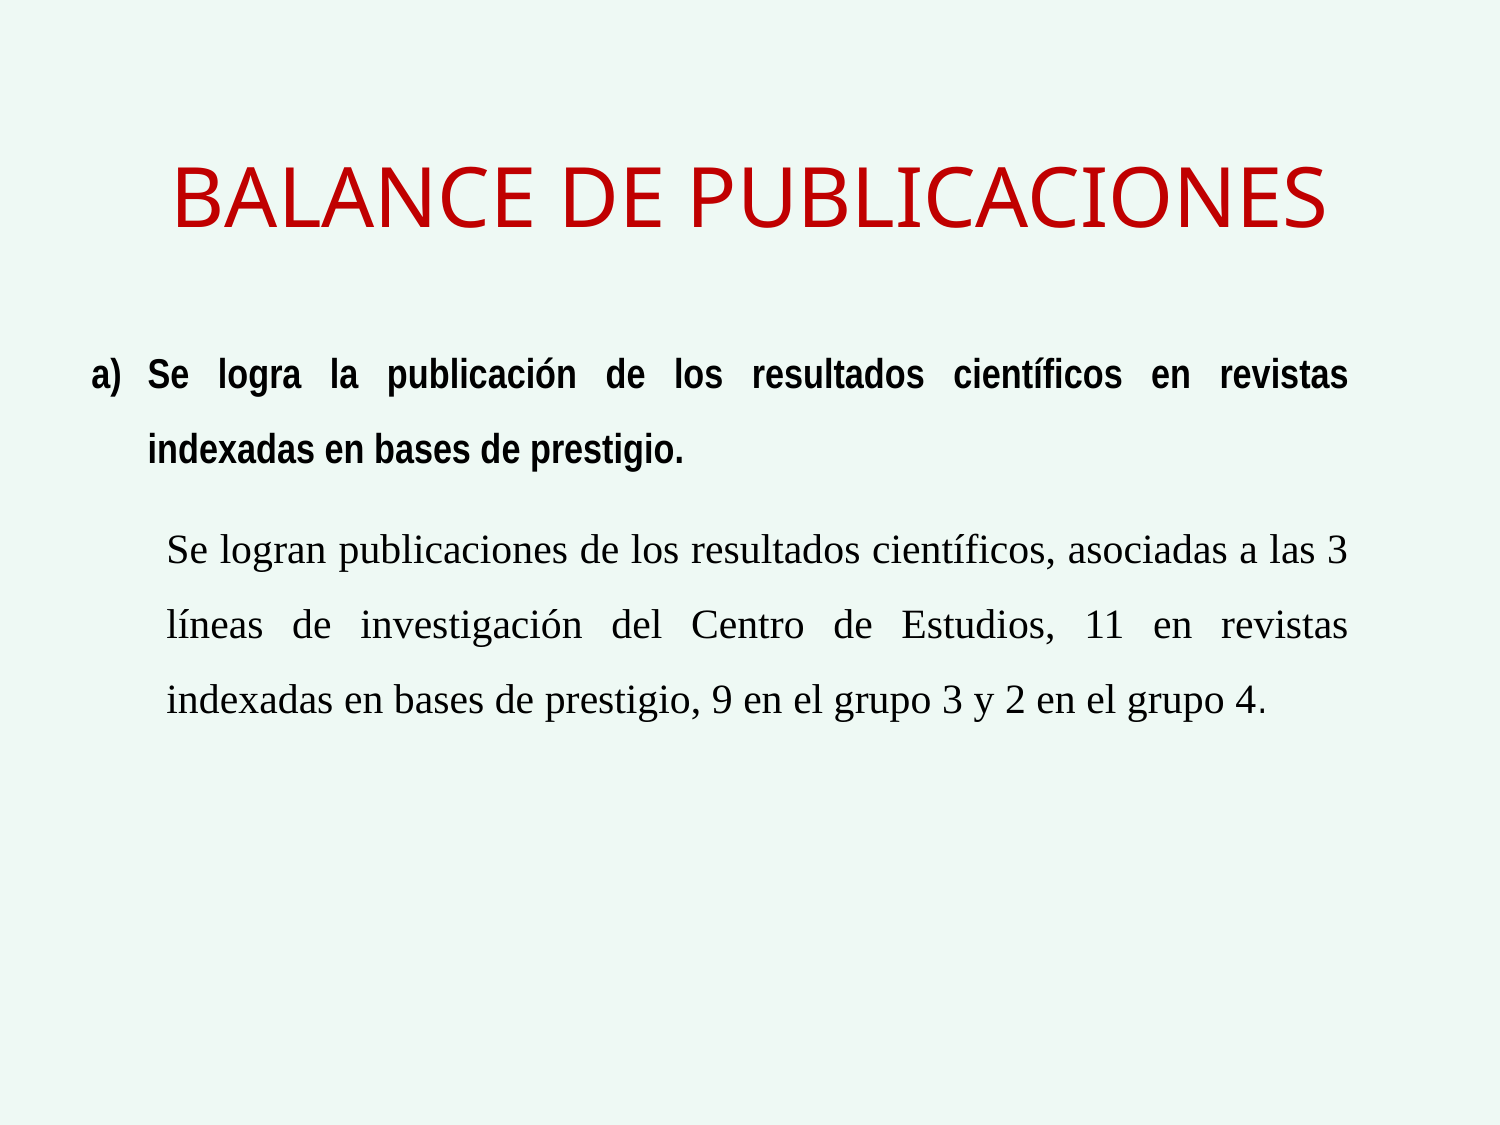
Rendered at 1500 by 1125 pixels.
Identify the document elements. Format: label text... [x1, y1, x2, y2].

title BALANCE DE PUBLICACIONES [112, 99, 1388, 288]
text_box Se logra la publicación de los resultados científicos en revistas indexadas en bases de prestigio. Se logran publicaciones de los resultados científicos, asociadas a las 3 líneas de investigación del Centro de Estudios, 11 en revistas indexadas en bases de prestigio, 9 en el grupo 3 y 2 en el grupo 4. [76, 314, 1365, 730]
